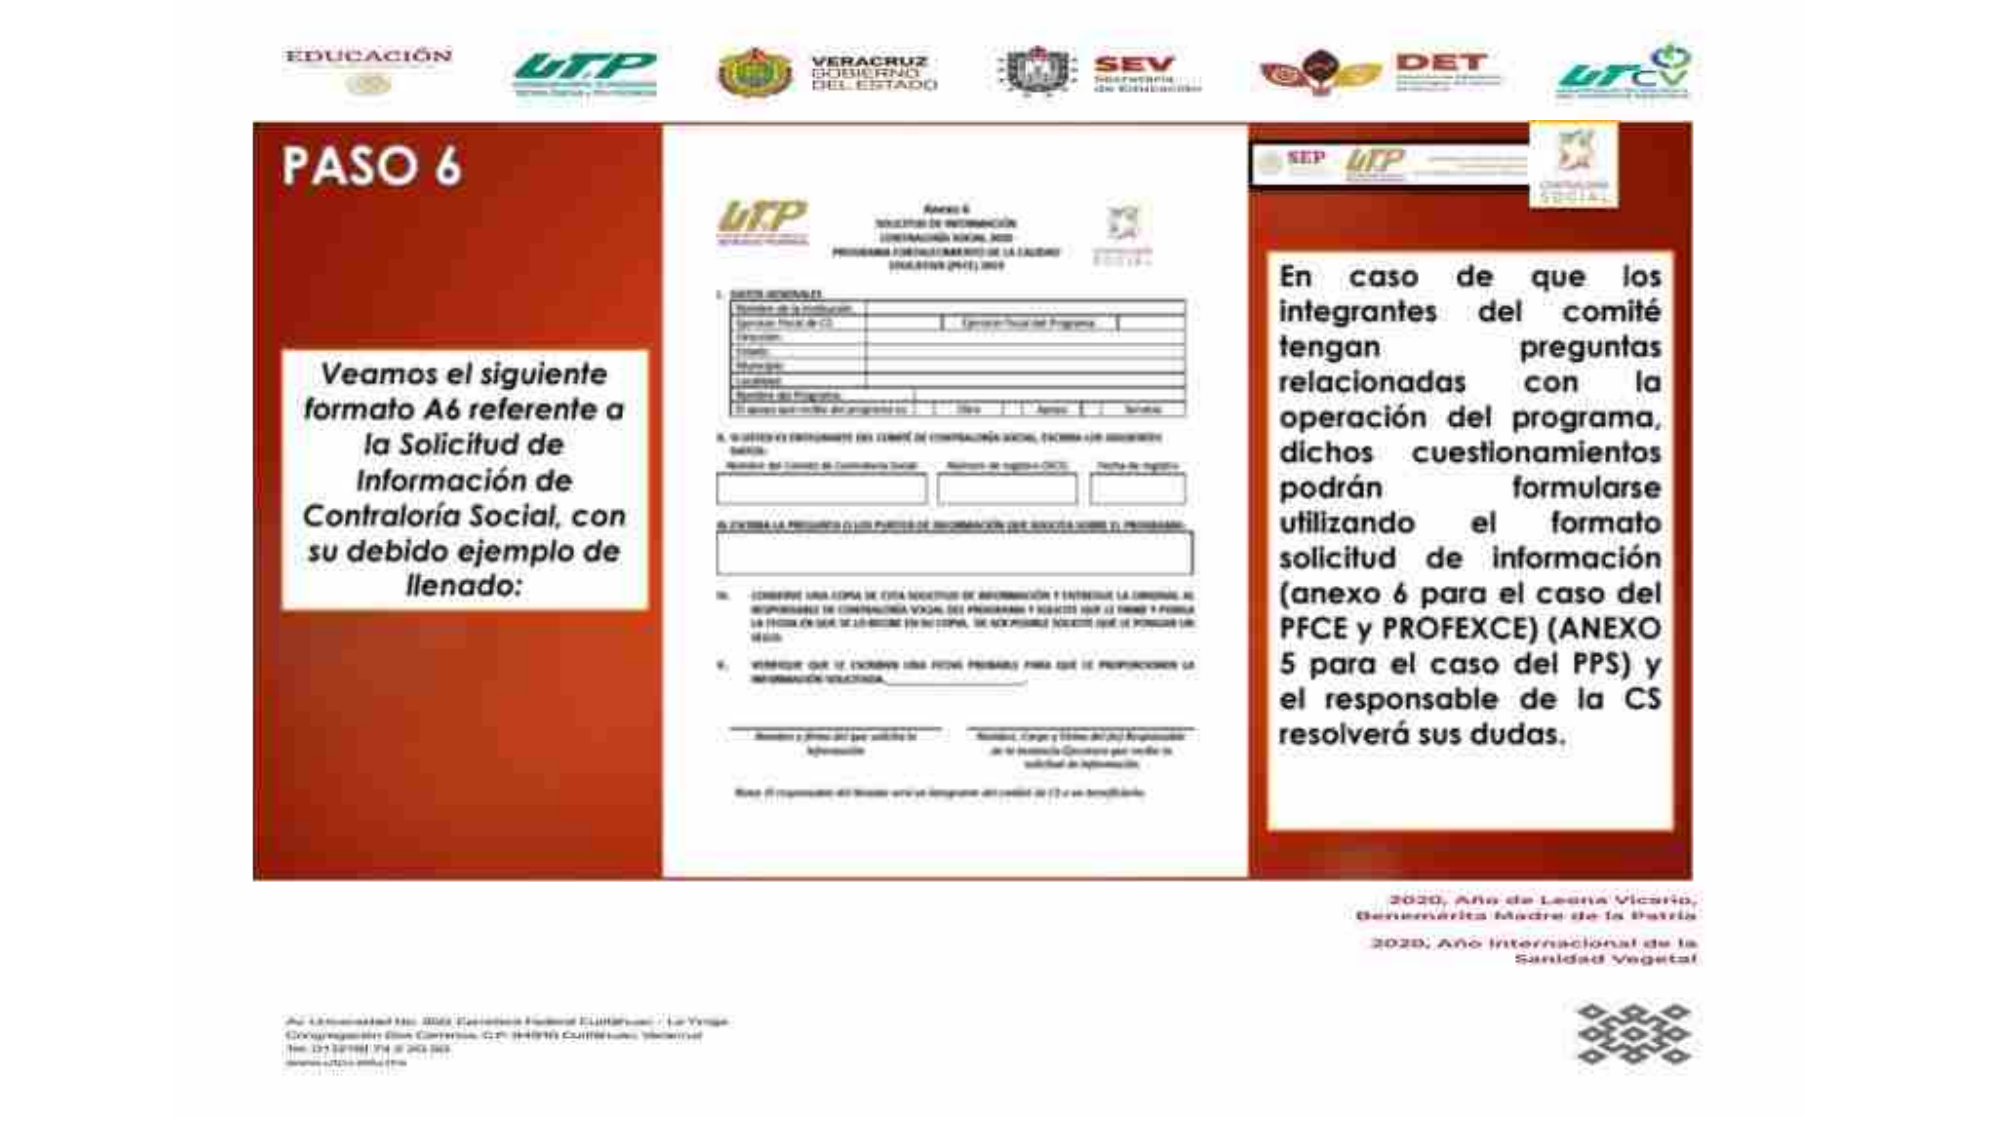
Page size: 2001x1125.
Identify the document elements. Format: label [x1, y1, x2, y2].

picture [173, 0, 1805, 1117]
